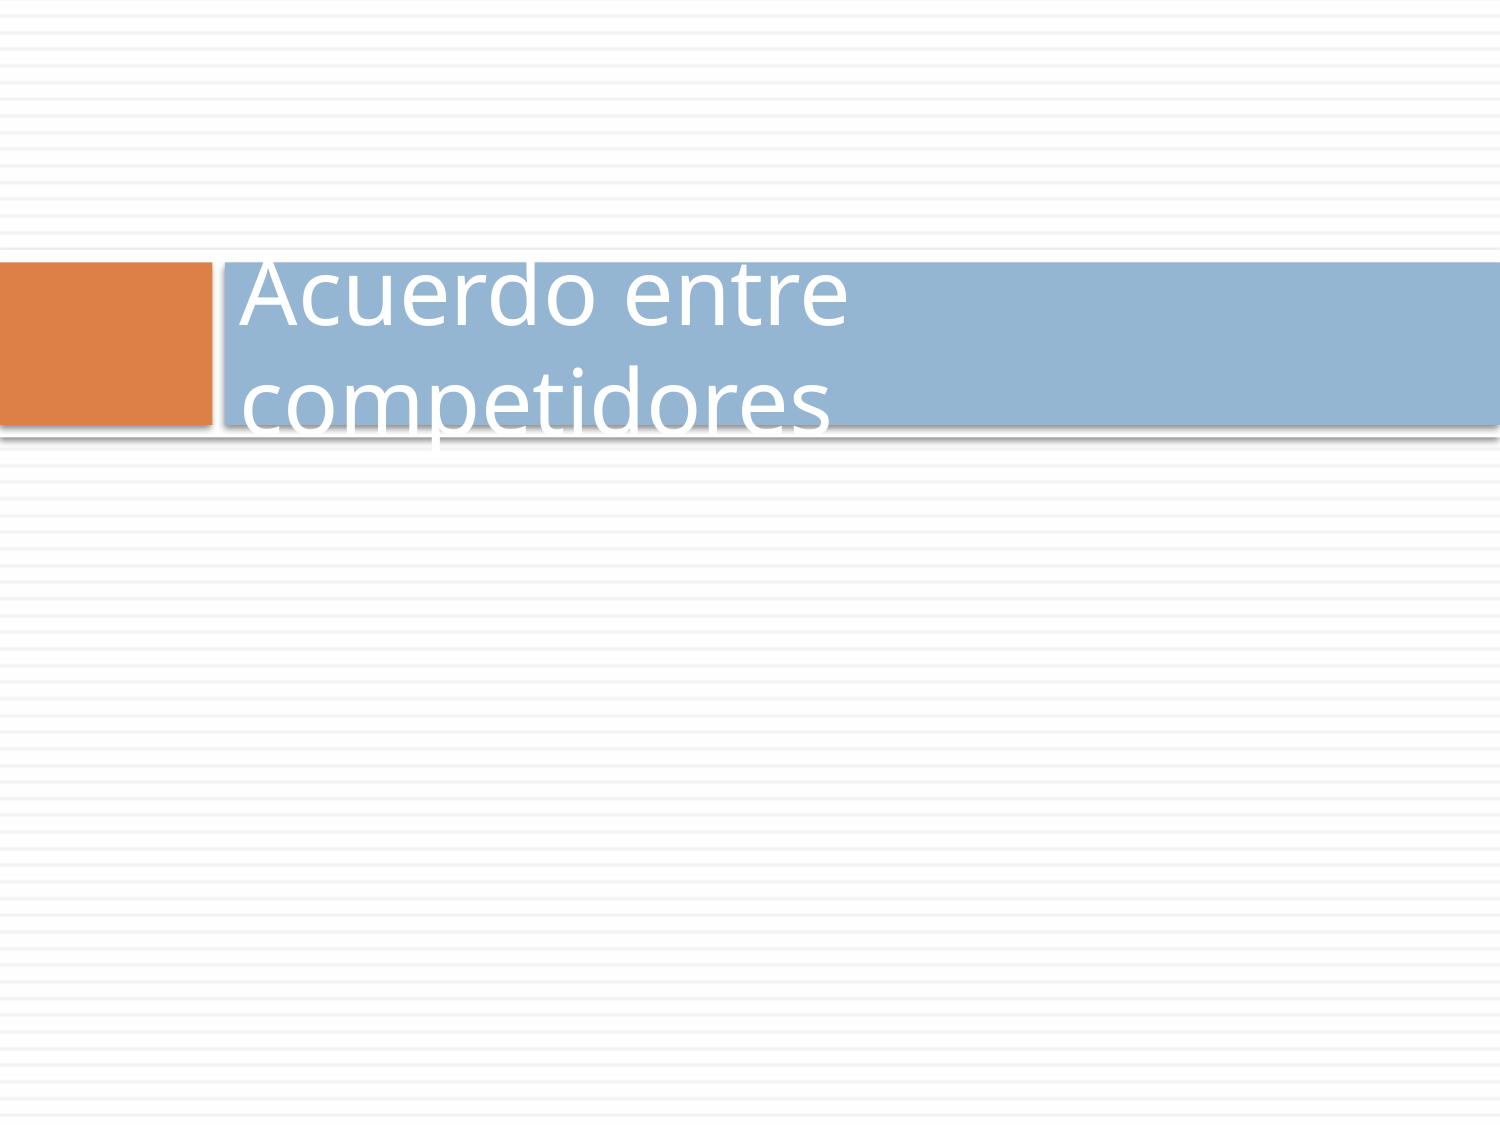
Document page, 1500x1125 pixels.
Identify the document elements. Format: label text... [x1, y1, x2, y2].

title Acuerdo entre competidores [225, 262, 1475, 425]
